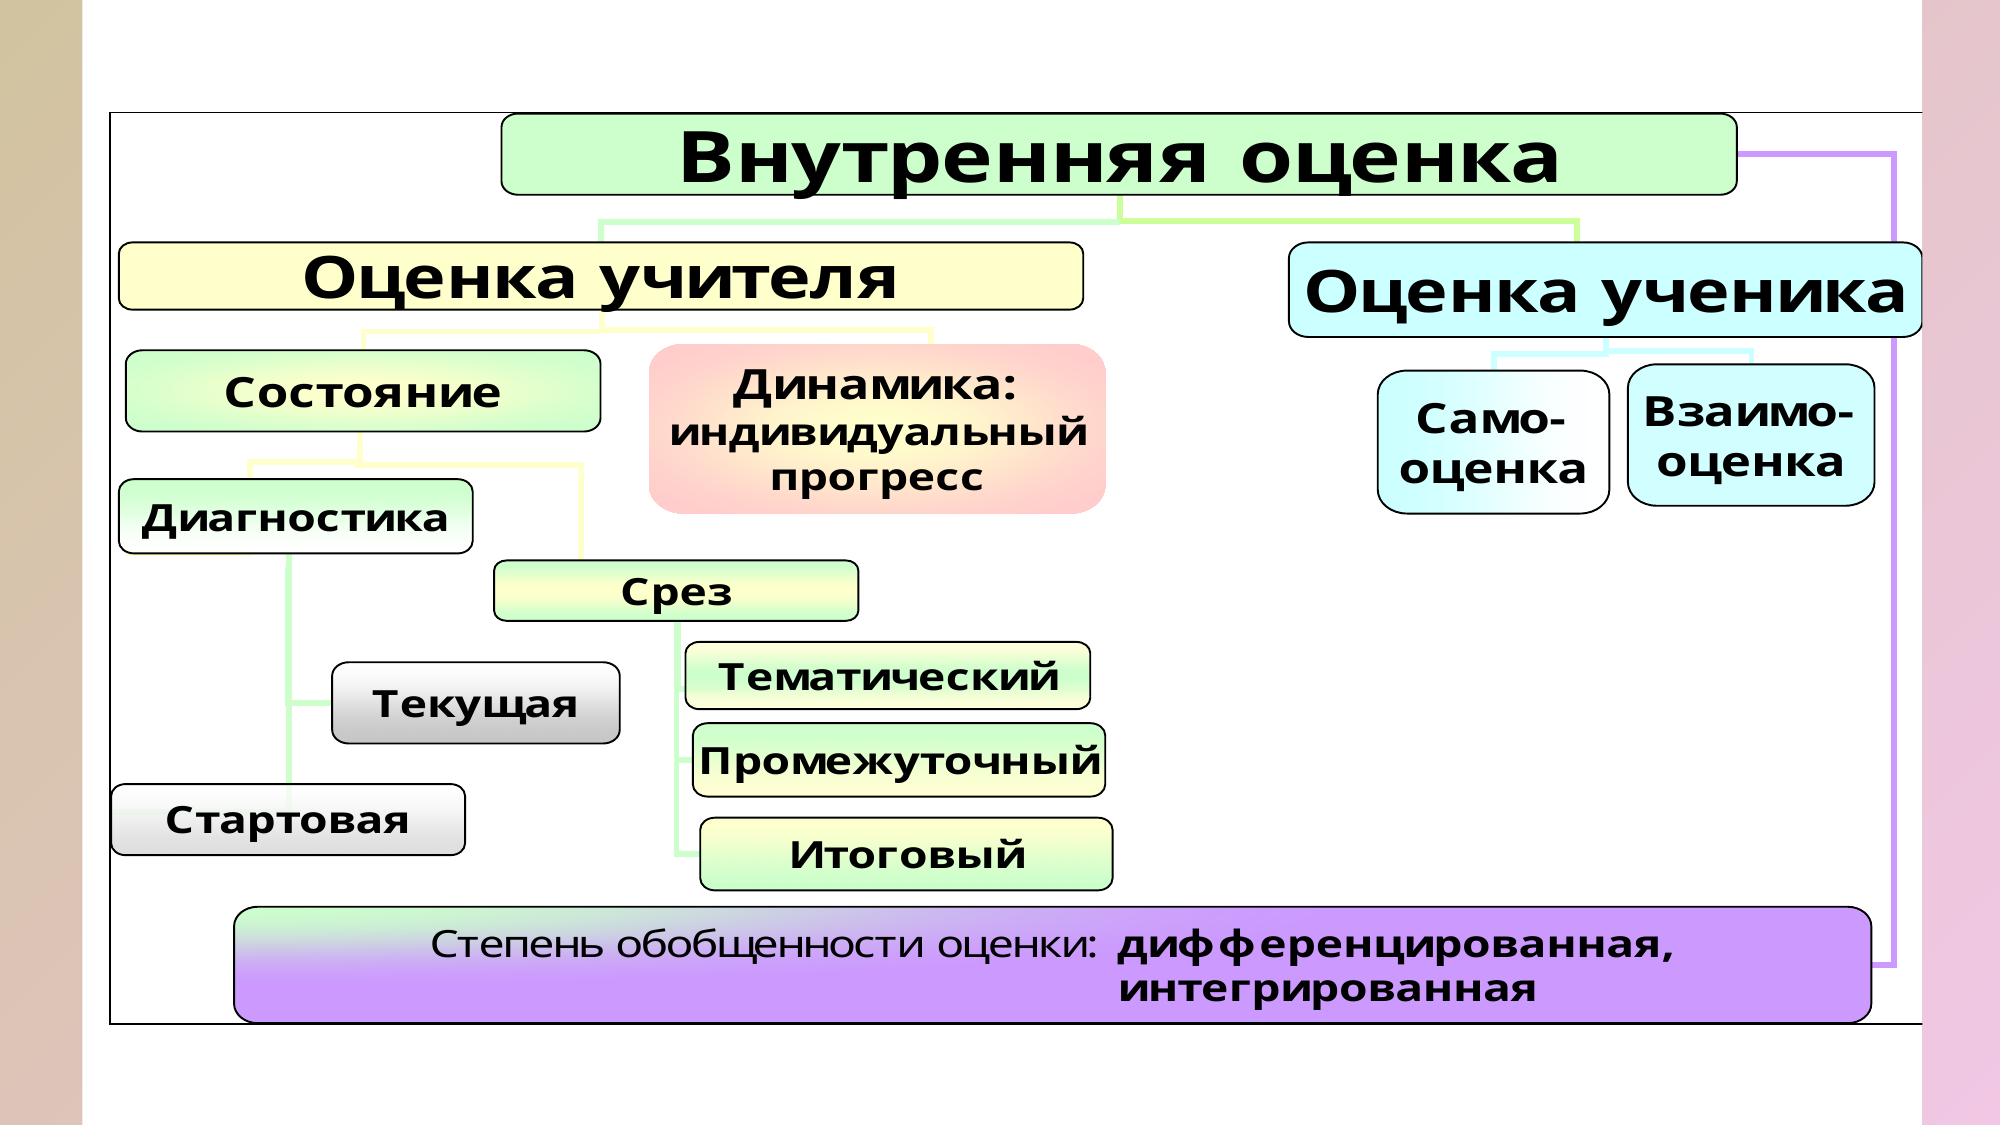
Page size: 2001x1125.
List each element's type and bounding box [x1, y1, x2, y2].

text_box [82, 0, 1923, 1125]
